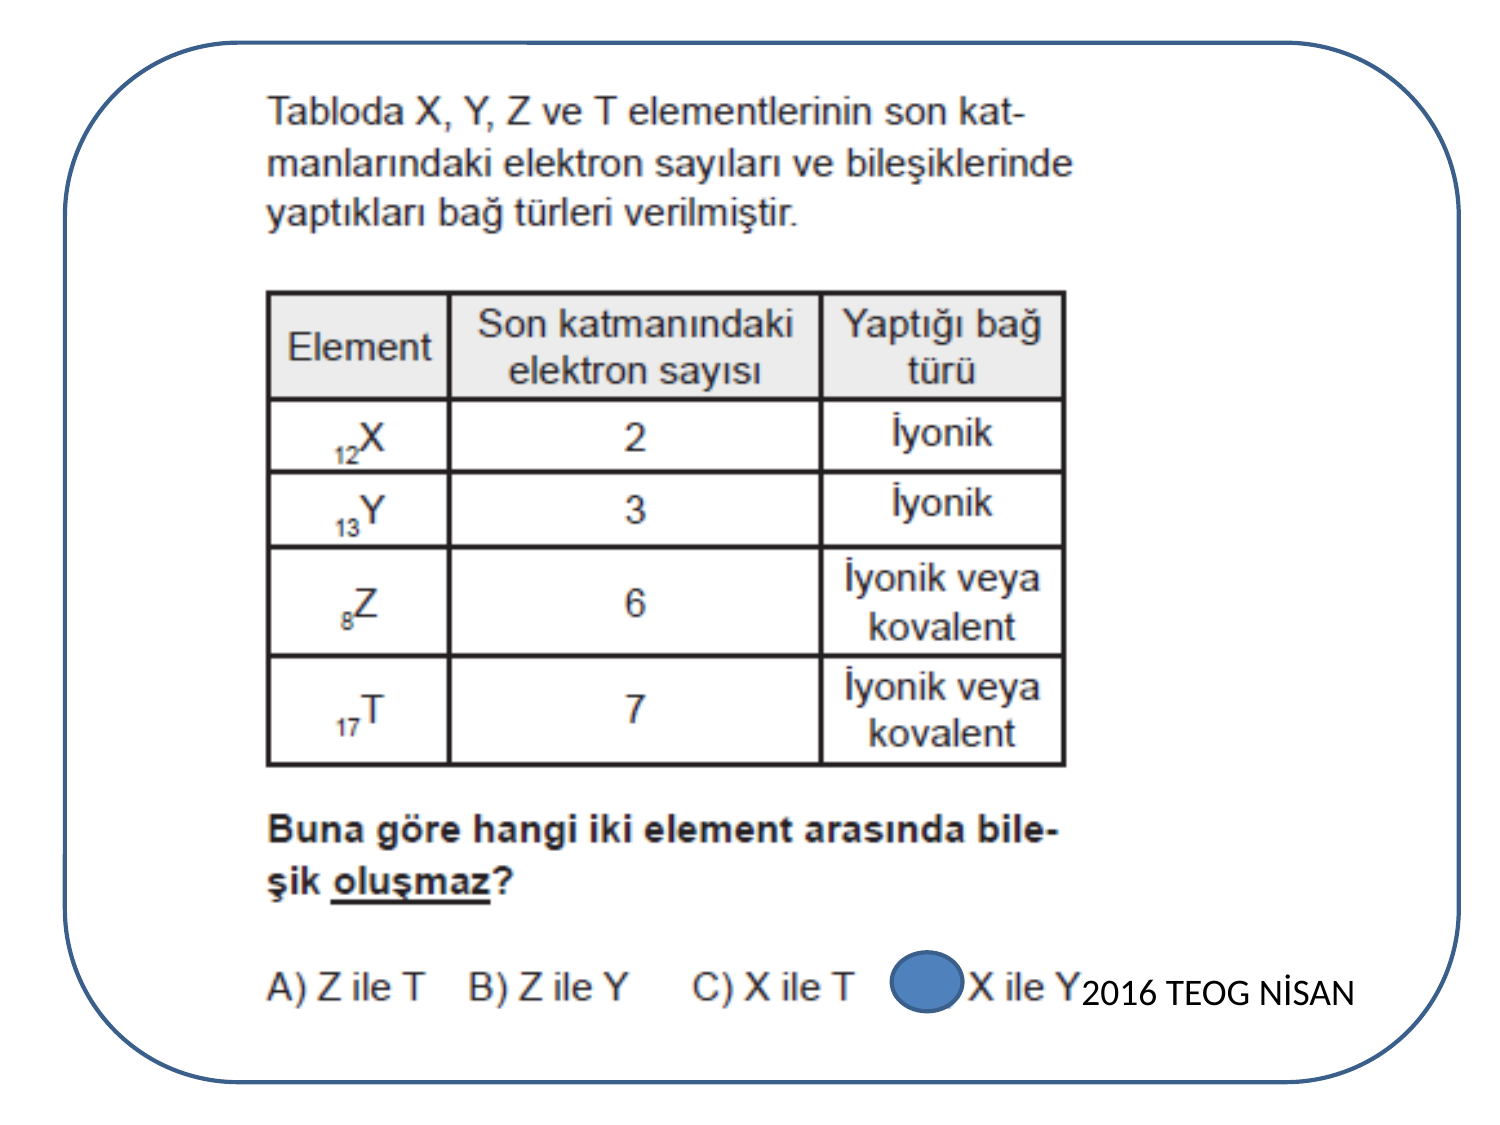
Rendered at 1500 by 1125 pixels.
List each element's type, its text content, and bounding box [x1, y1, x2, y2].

text_box 2016 TEOG NİSAN [1366, 1049, 1392, 1066]
text_box [62, 40, 1461, 1085]
picture [245, 58, 1111, 1036]
